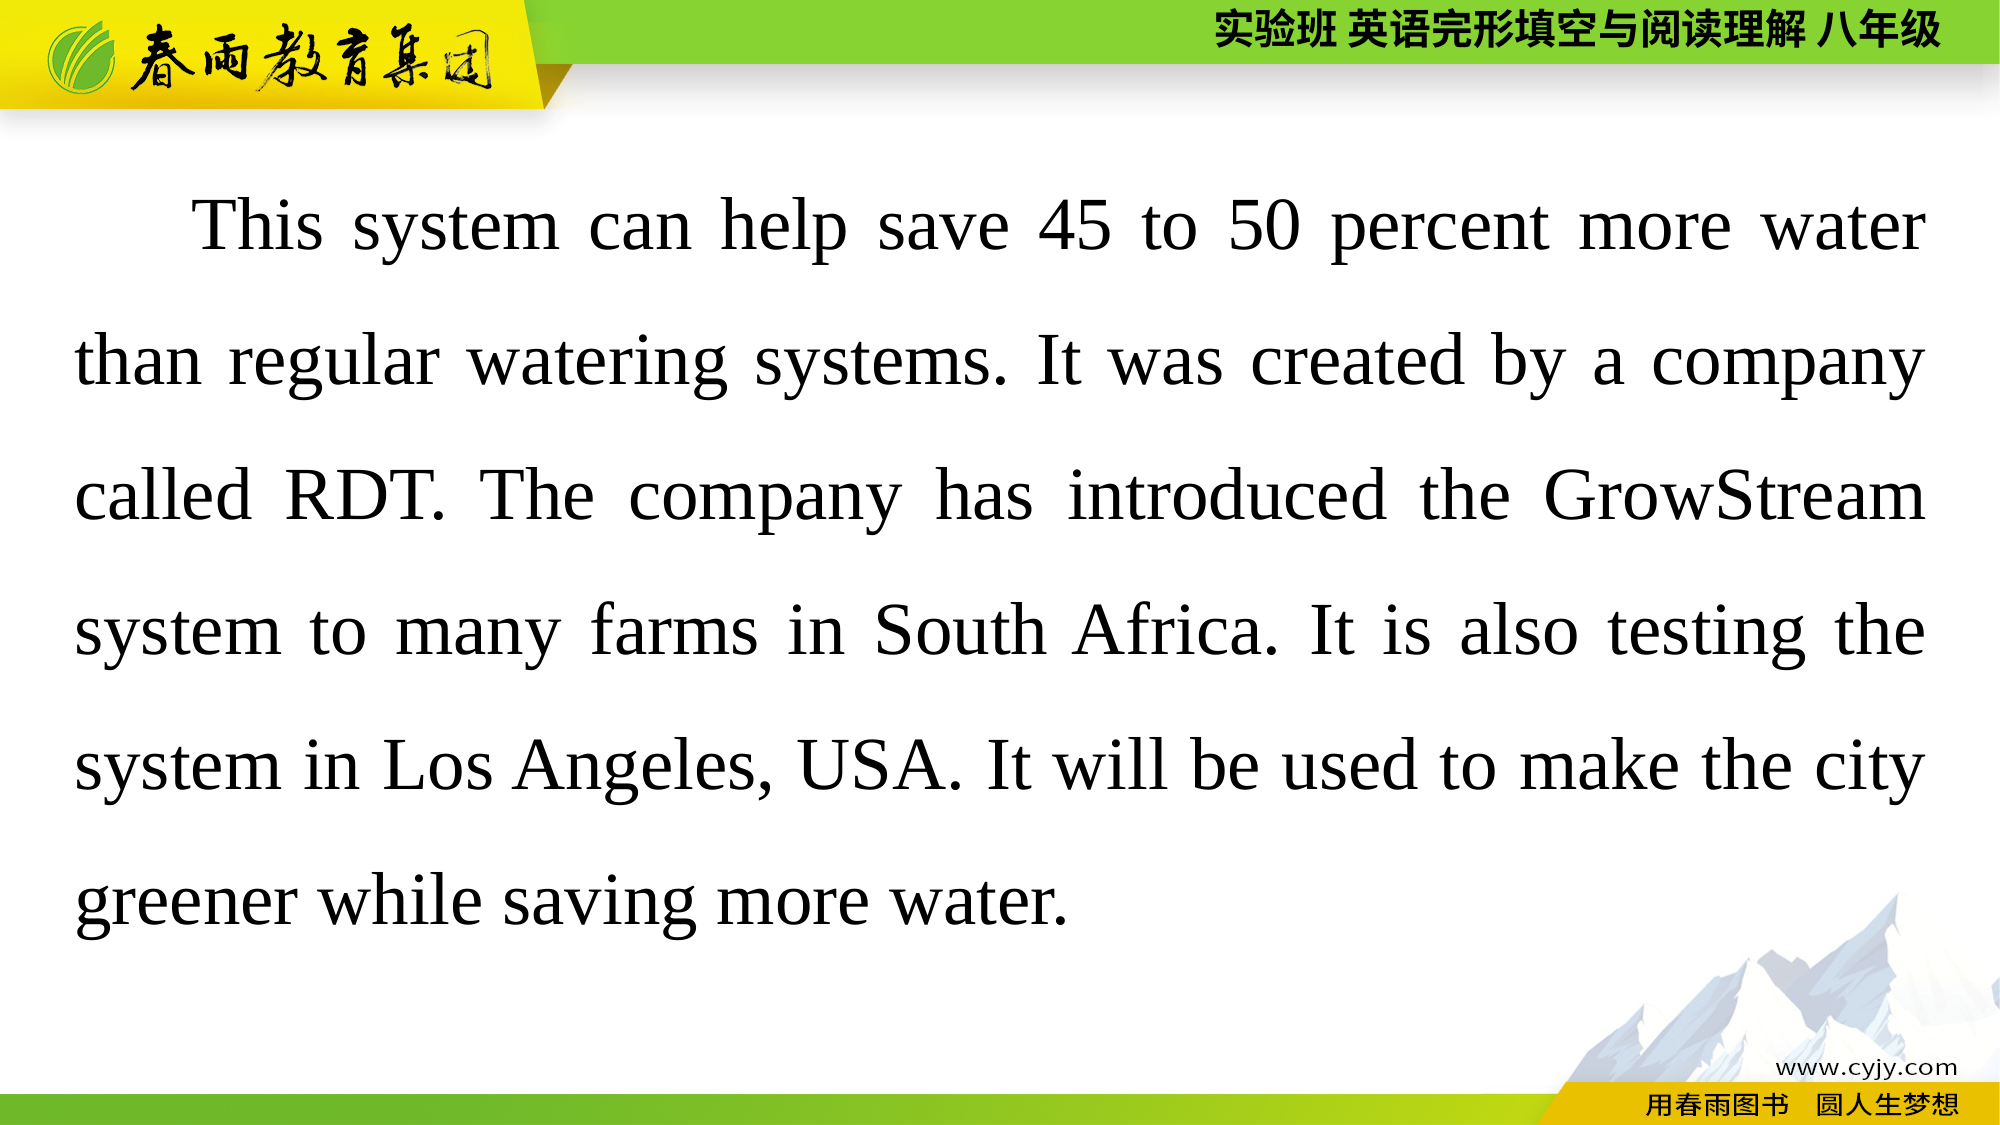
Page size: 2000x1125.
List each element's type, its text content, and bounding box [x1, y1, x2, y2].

list This system can help save 45 to 50 percent more water than regular watering systems. It was created by a company called RDT. The company has introduced the GrowStream system to many farms in South Africa. It is also testing the system in Los Angeles, USA. It will be used to make the city greener while saving more water. [59, 122, 1944, 956]
picture [0, 0, 2000, 1125]
